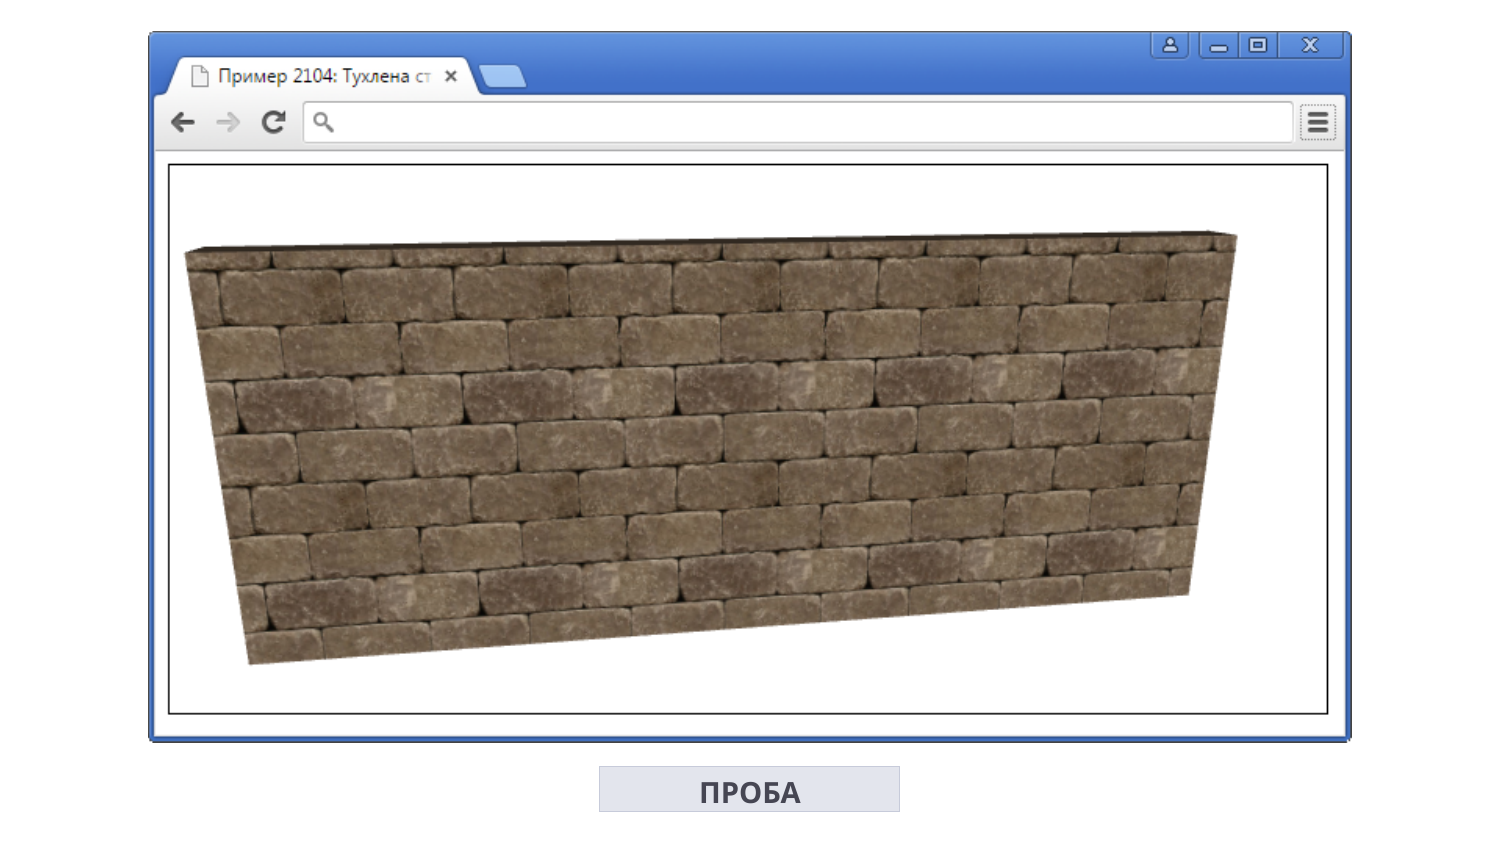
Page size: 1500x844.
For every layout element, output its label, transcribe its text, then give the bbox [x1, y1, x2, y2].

picture [148, 31, 1352, 744]
text_box ПРОБА [599, 766, 900, 812]
